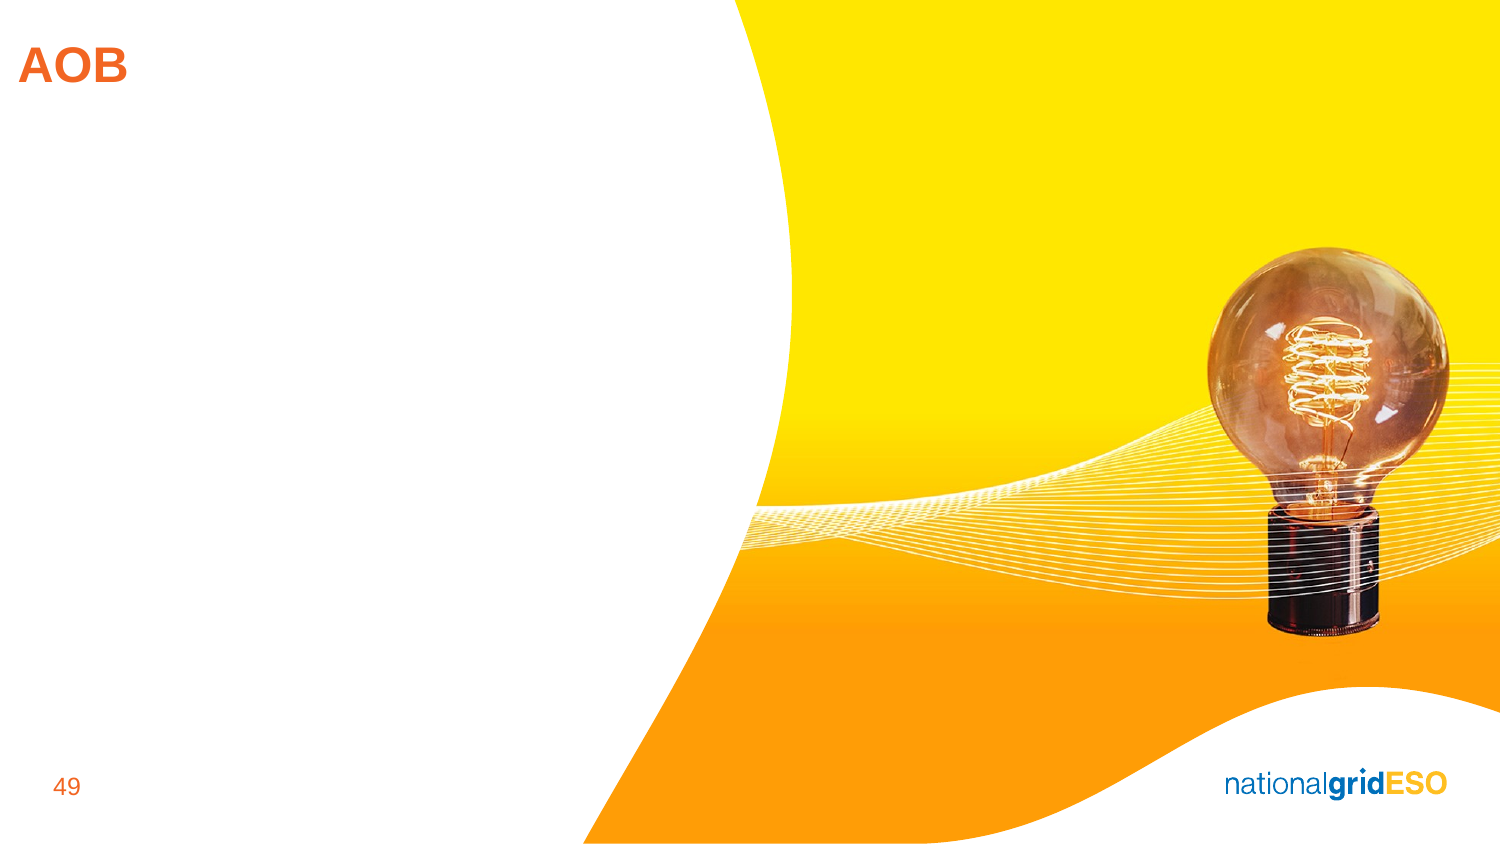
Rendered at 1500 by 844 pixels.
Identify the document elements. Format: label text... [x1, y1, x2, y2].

picture [582, 0, 1500, 844]
title AOB [17, 43, 577, 162]
